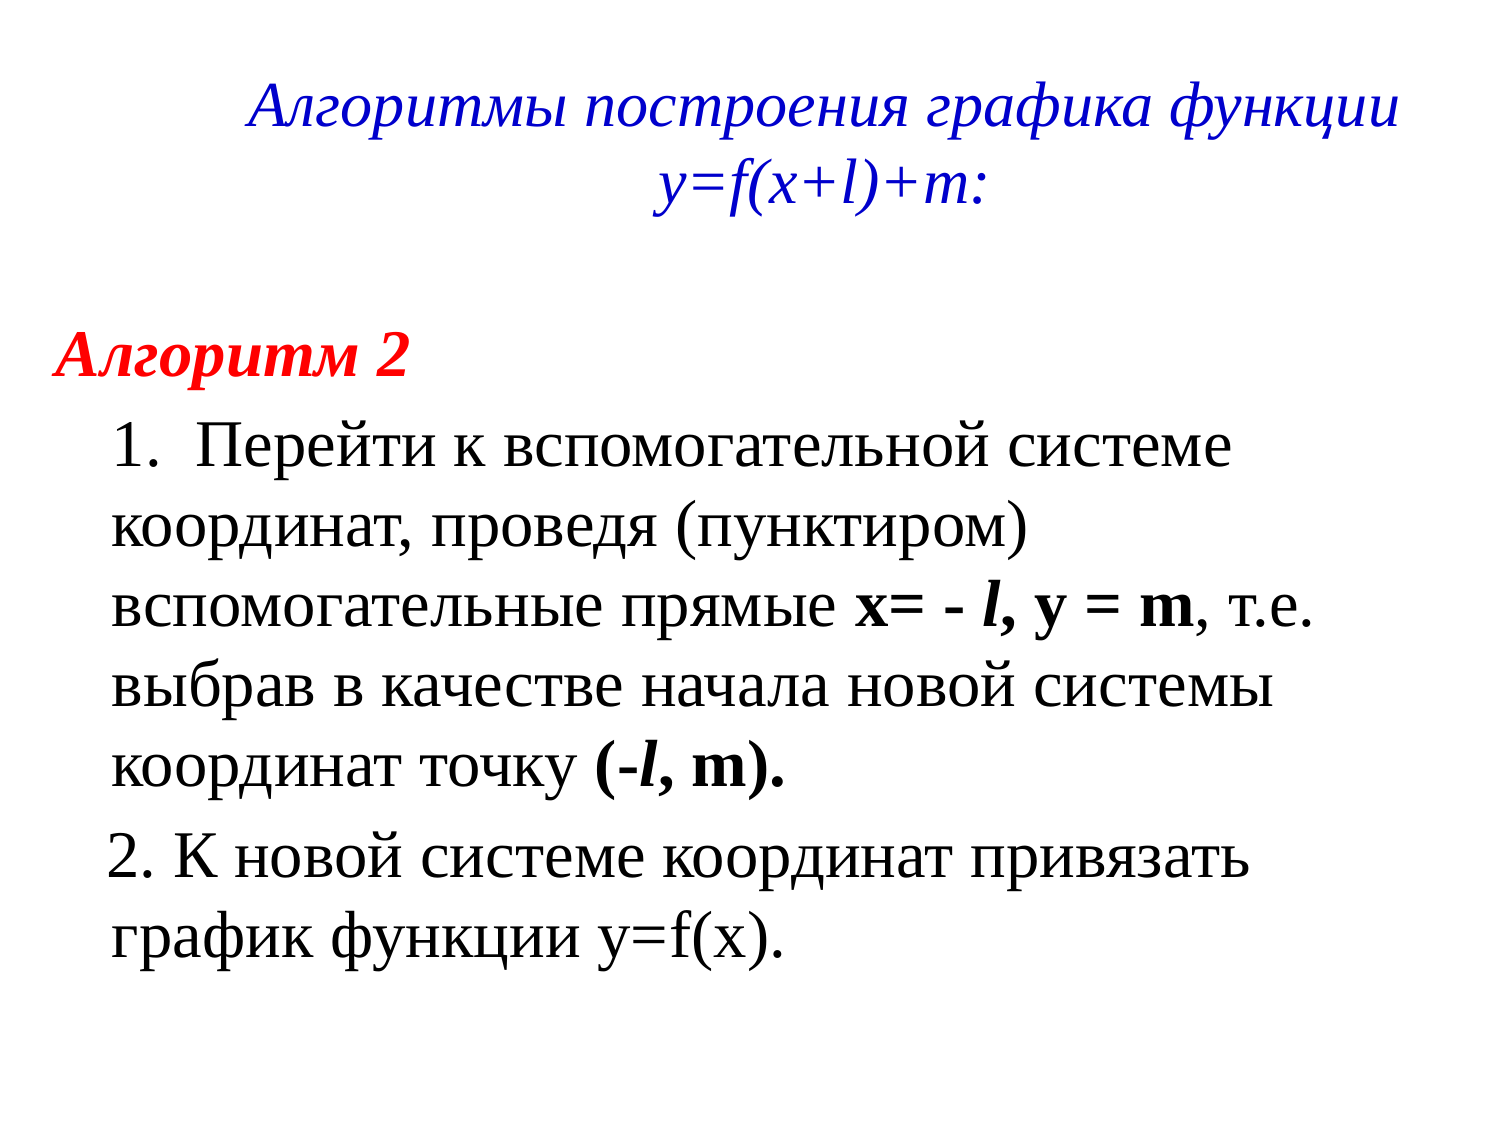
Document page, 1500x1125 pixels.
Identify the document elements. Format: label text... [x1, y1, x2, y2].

text_box Алгоритм 2 1. Перейти к вспомогательной системе координат, проведя (пунктиром) вспомогательные прямые х= - l, у = m, т.е. выбрав в качестве начала новой системы координат точку (-l, m). 2. К новой системе координат привязать график функции у=f(x). [41, 302, 1447, 978]
title Алгоритмы построения графика функции y=f(x+l)+m: [149, 53, 1500, 225]
